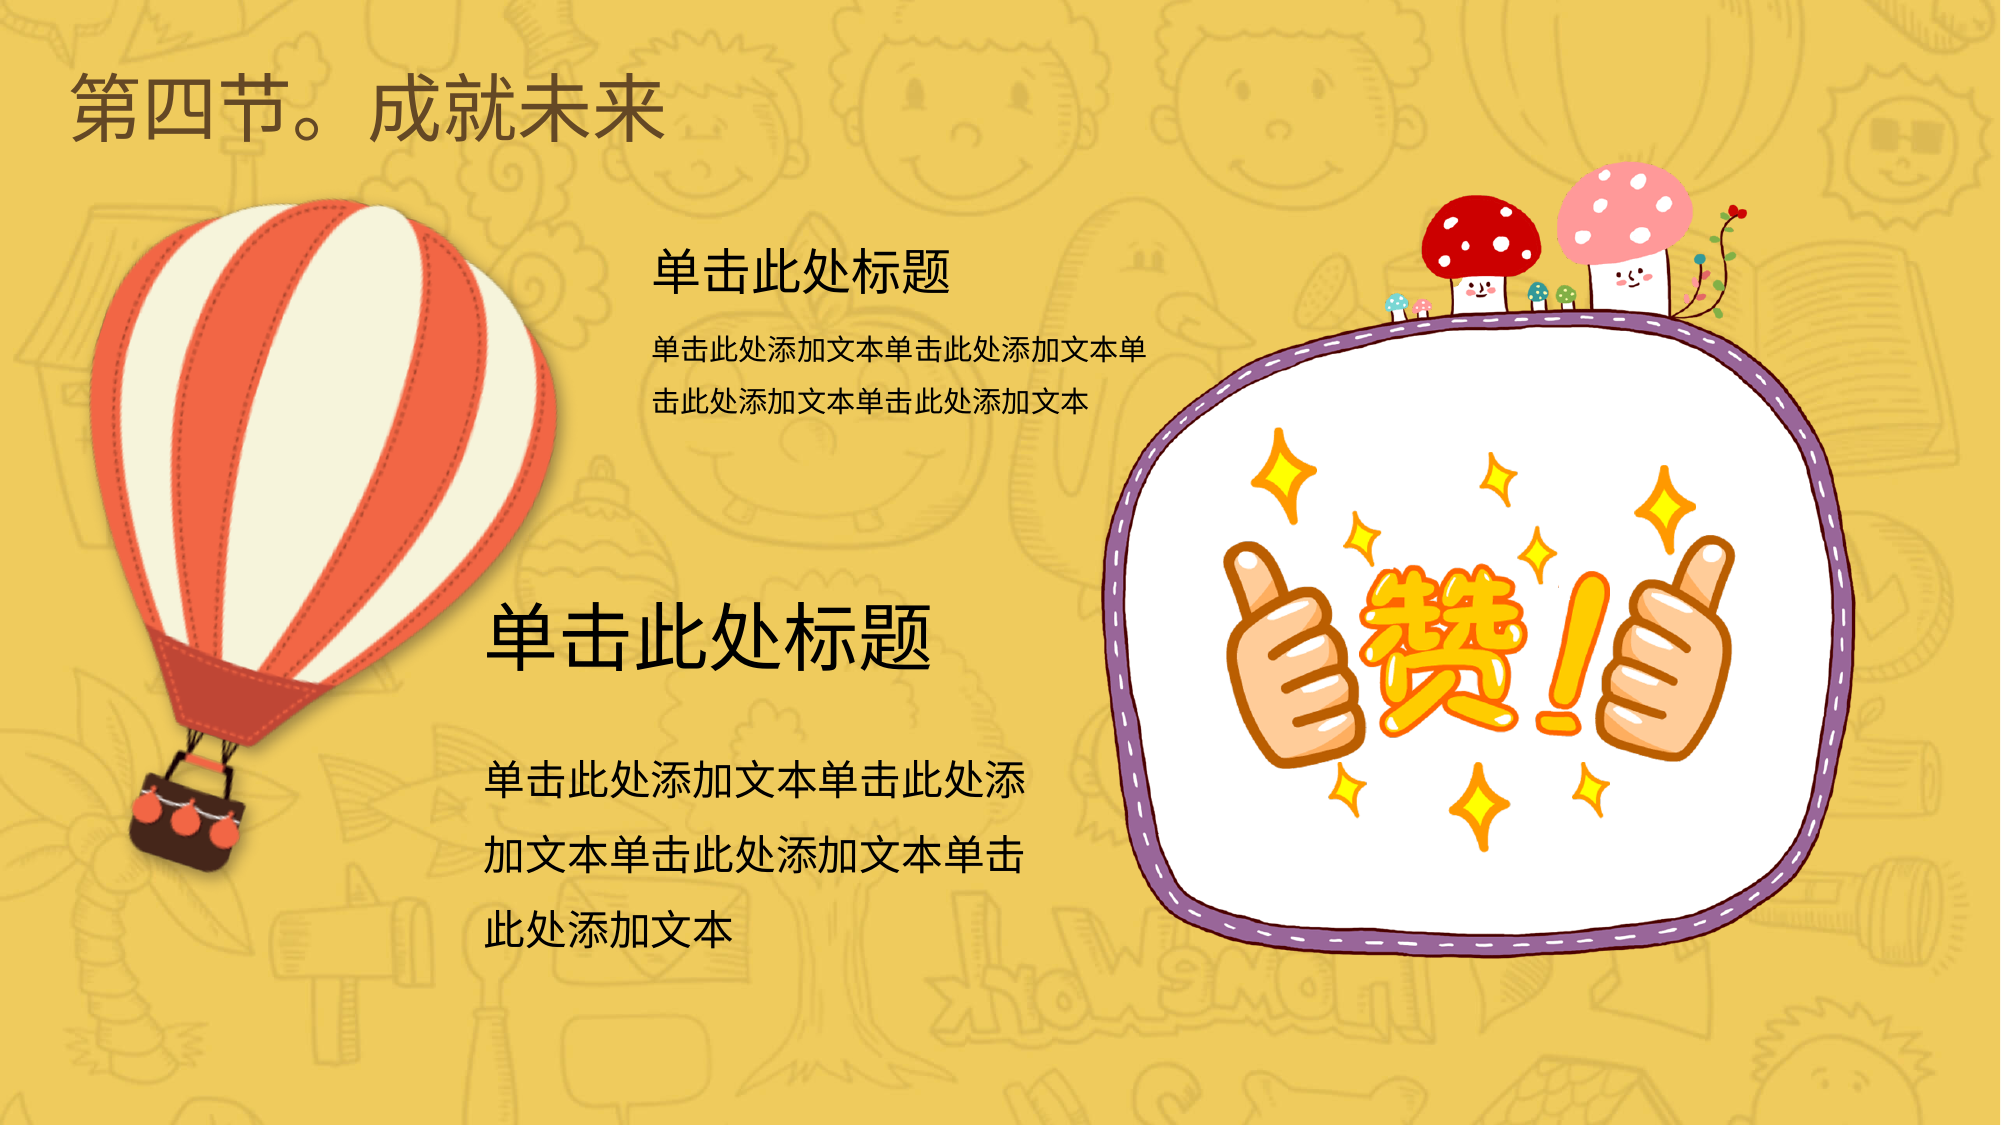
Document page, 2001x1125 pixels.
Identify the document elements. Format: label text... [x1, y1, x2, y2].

text_box 单击此处添加文本单击此处添加文本单击此处添加文本单击此处添加文本 [469, 721, 1064, 961]
text_box 单击此处添加文本单击此处添加文本单击此处添加文本单击此处添加文本 [636, 306, 1101, 426]
text_box 单击此处标题 [636, 233, 1101, 306]
picture [0, 0, 2001, 1125]
text_box 单击此处标题 [538, 583, 1101, 689]
text_box 第四节。成就未来 [52, 54, 700, 159]
